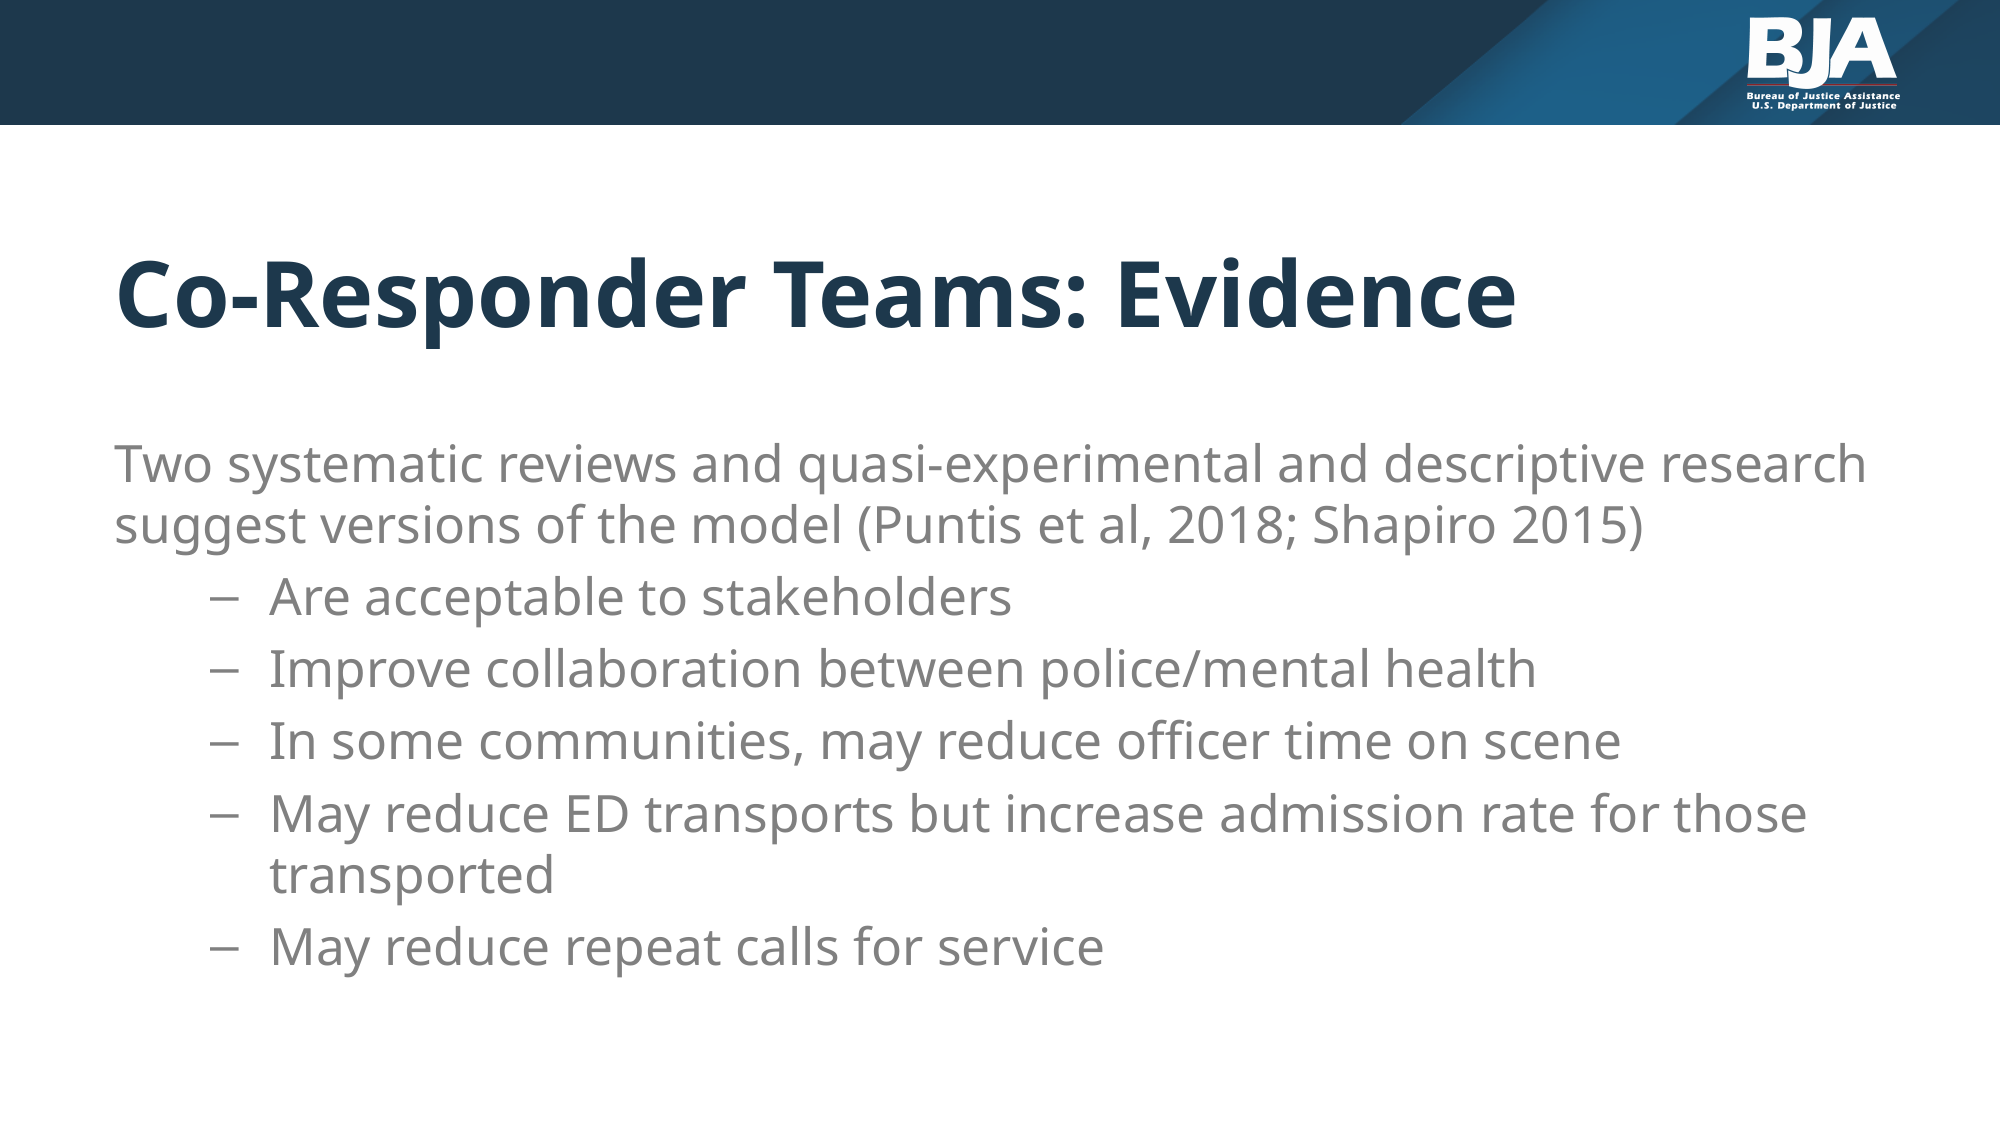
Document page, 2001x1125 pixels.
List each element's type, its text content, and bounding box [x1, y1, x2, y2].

title Co-Responder Teams: Evidence [99, 196, 1900, 384]
list Two systematic reviews and quasi-experimental and descriptive research suggest versions of the model (Puntis et al, 2018; Shapiro 2015) Are acceptable to stakeholders Improve collaboration between police/mental health In some communities, may reduce officer time on scene May reduce ED transports but increase admission rate for those transported May reduce repeat calls for service [99, 422, 1900, 1005]
picture [0, 0, 2000, 125]
